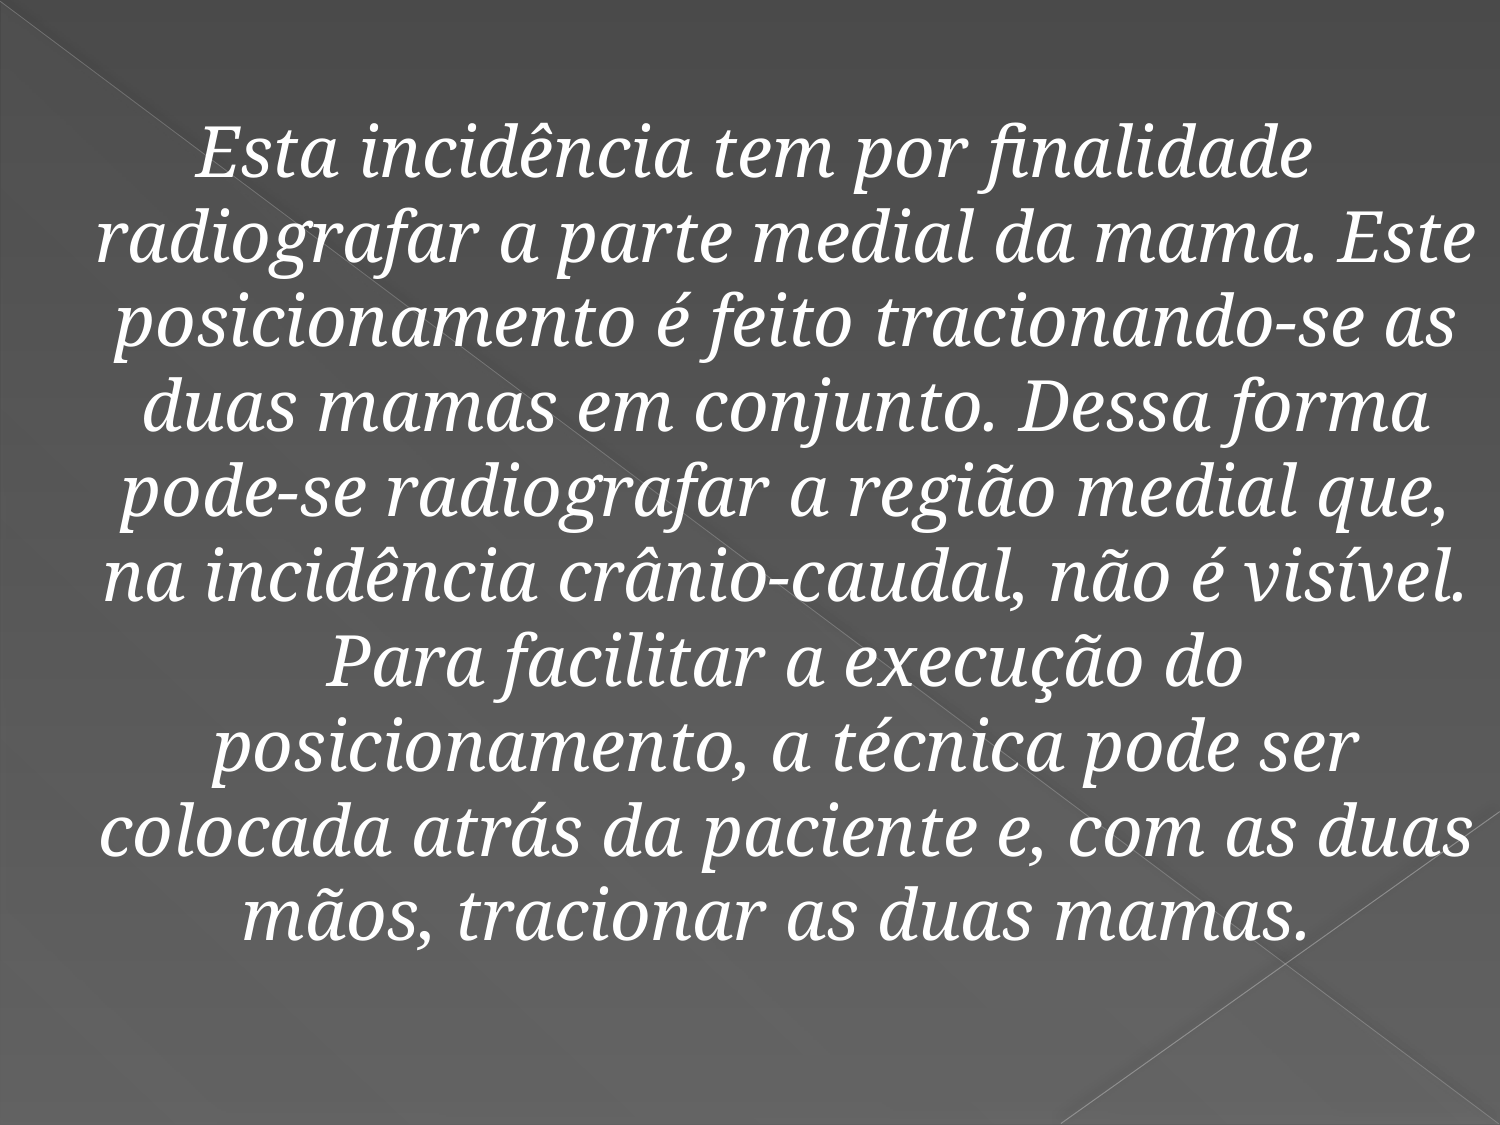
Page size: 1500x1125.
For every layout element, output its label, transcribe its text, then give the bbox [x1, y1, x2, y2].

list Esta incidência tem por finalidade radiografar a parte medial da mama. Este posicionamento é feito tracionando-se as duas mamas em conjunto. Dessa forma pode-se radiografar a região medial que, na incidência crânio-caudal, não é visível. Para facilitar a execução do posicionamento, a técnica pode ser colocada atrás da paciente e, com as duas mãos, tracionar as duas mamas. [0, 0, 1500, 1125]
